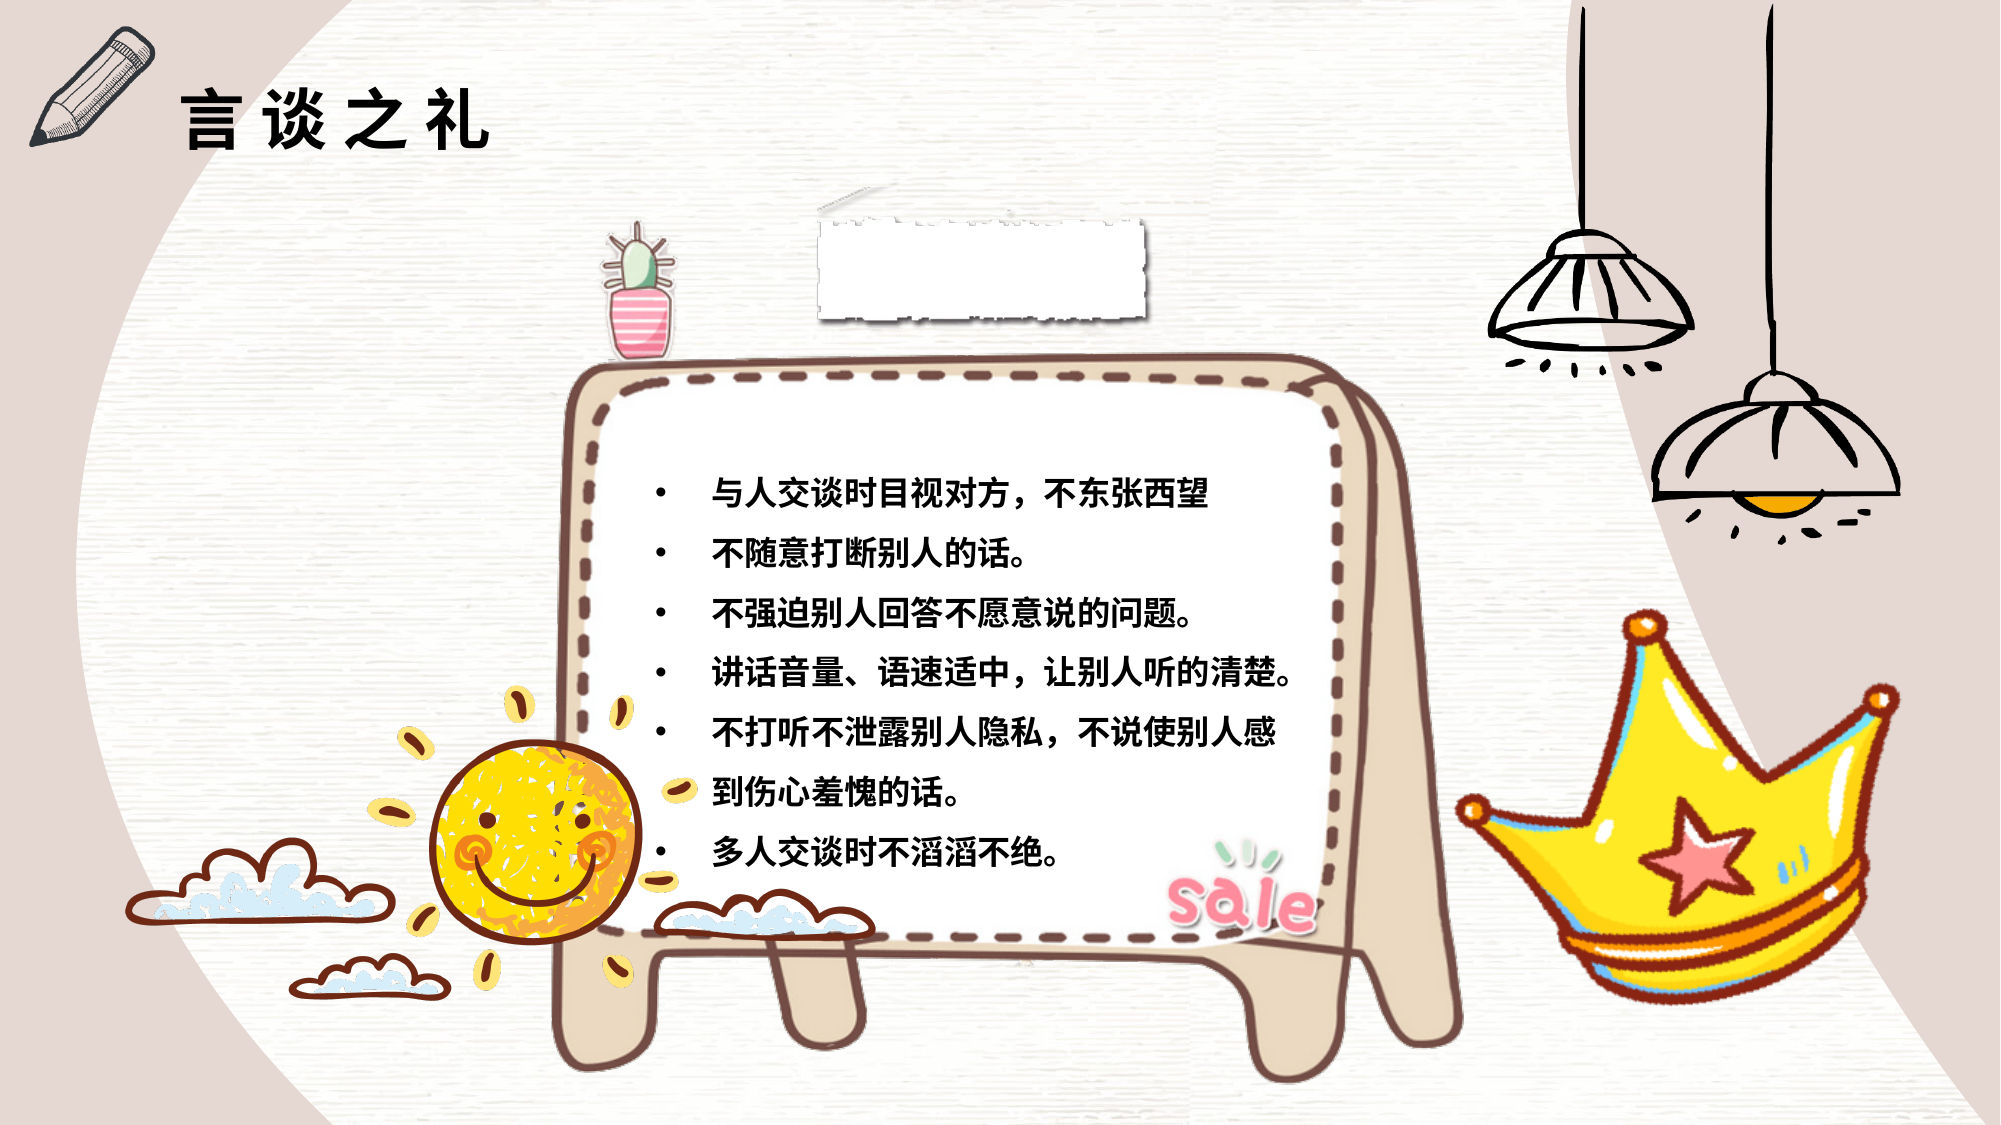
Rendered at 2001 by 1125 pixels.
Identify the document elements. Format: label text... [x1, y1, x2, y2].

text_box 言 谈 之 礼 [165, 70, 944, 165]
picture [14, 16, 165, 167]
picture [77, 0, 1986, 1125]
